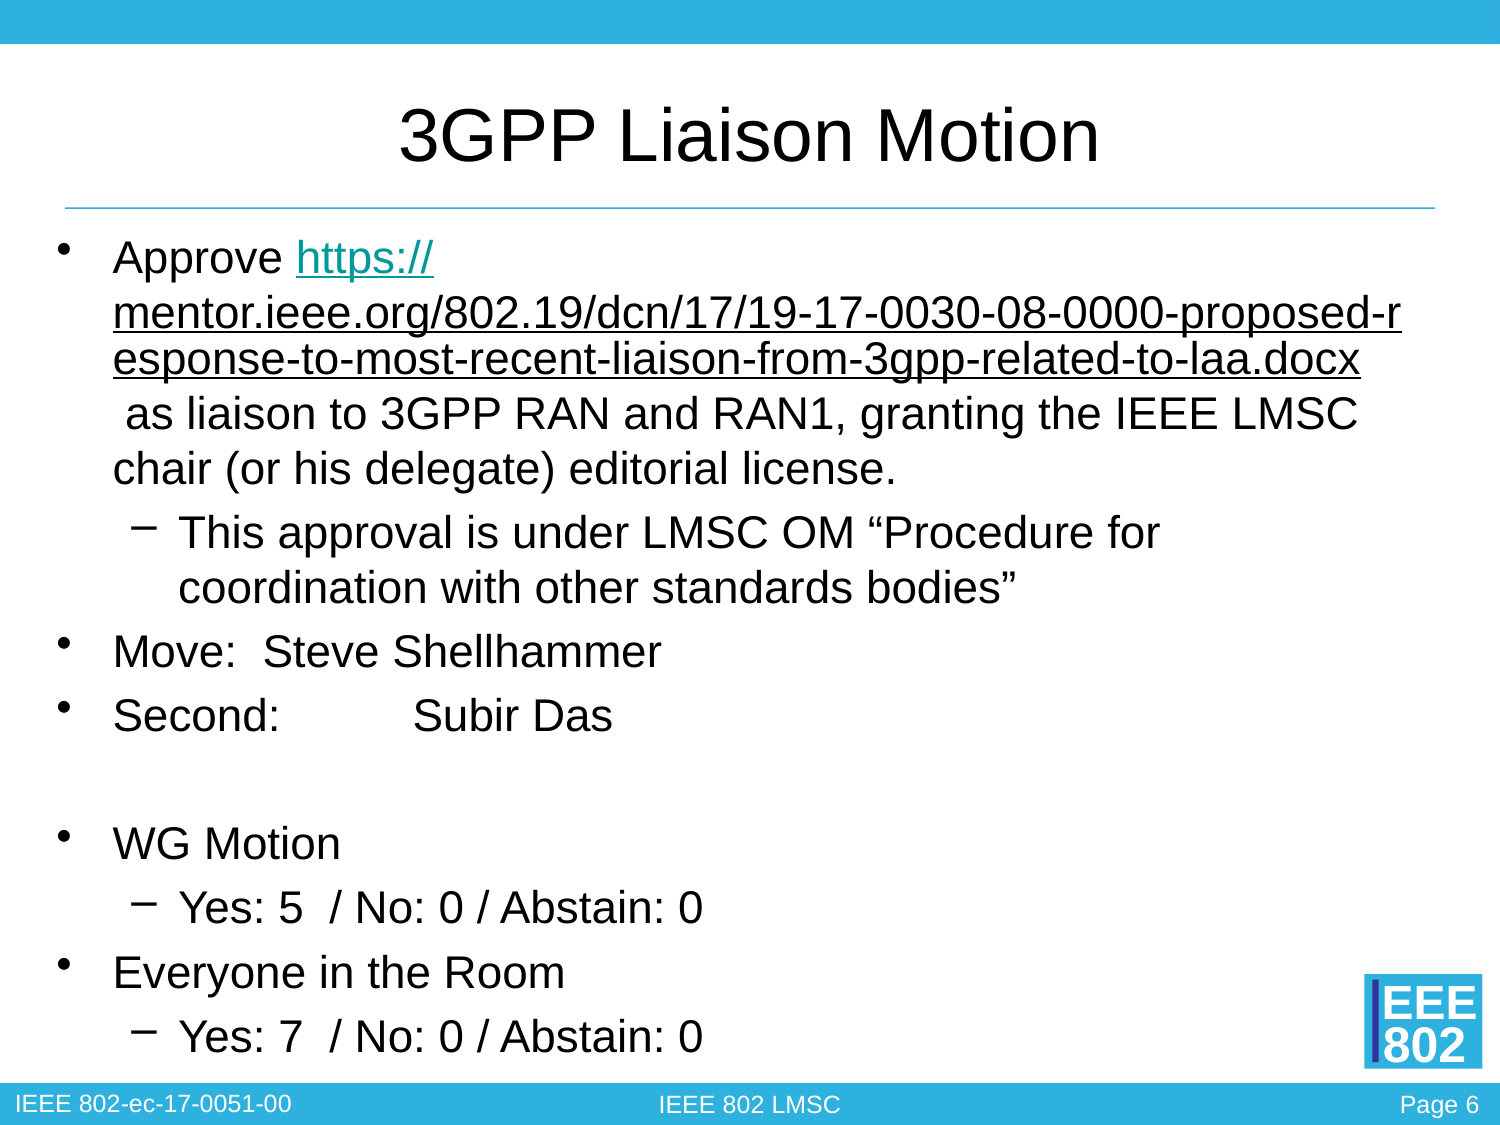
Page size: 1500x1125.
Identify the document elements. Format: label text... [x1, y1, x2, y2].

title 3GPP Liaison Motion [75, 66, 1425, 197]
list Approve https://mentor.ieee.org/802.19/dcn/17/19-17-0030-08-0000-proposed-response-to-most-recent-liaison-from-3gpp-related-to-laa.docx as liaison to 3GPP RAN and RAN1, granting the IEEE LMSC chair (or his delegate) editorial license. This approval is under LMSC OM “Procedure for coordination with other standards bodies” Move: Steve Shellhammer Second: Subir Das WG Motion Yes: 5 / No: 0 / Abstain: 0 Everyone in the Room Yes: 7 / No: 0 / Abstain: 0 [41, 220, 1425, 1075]
